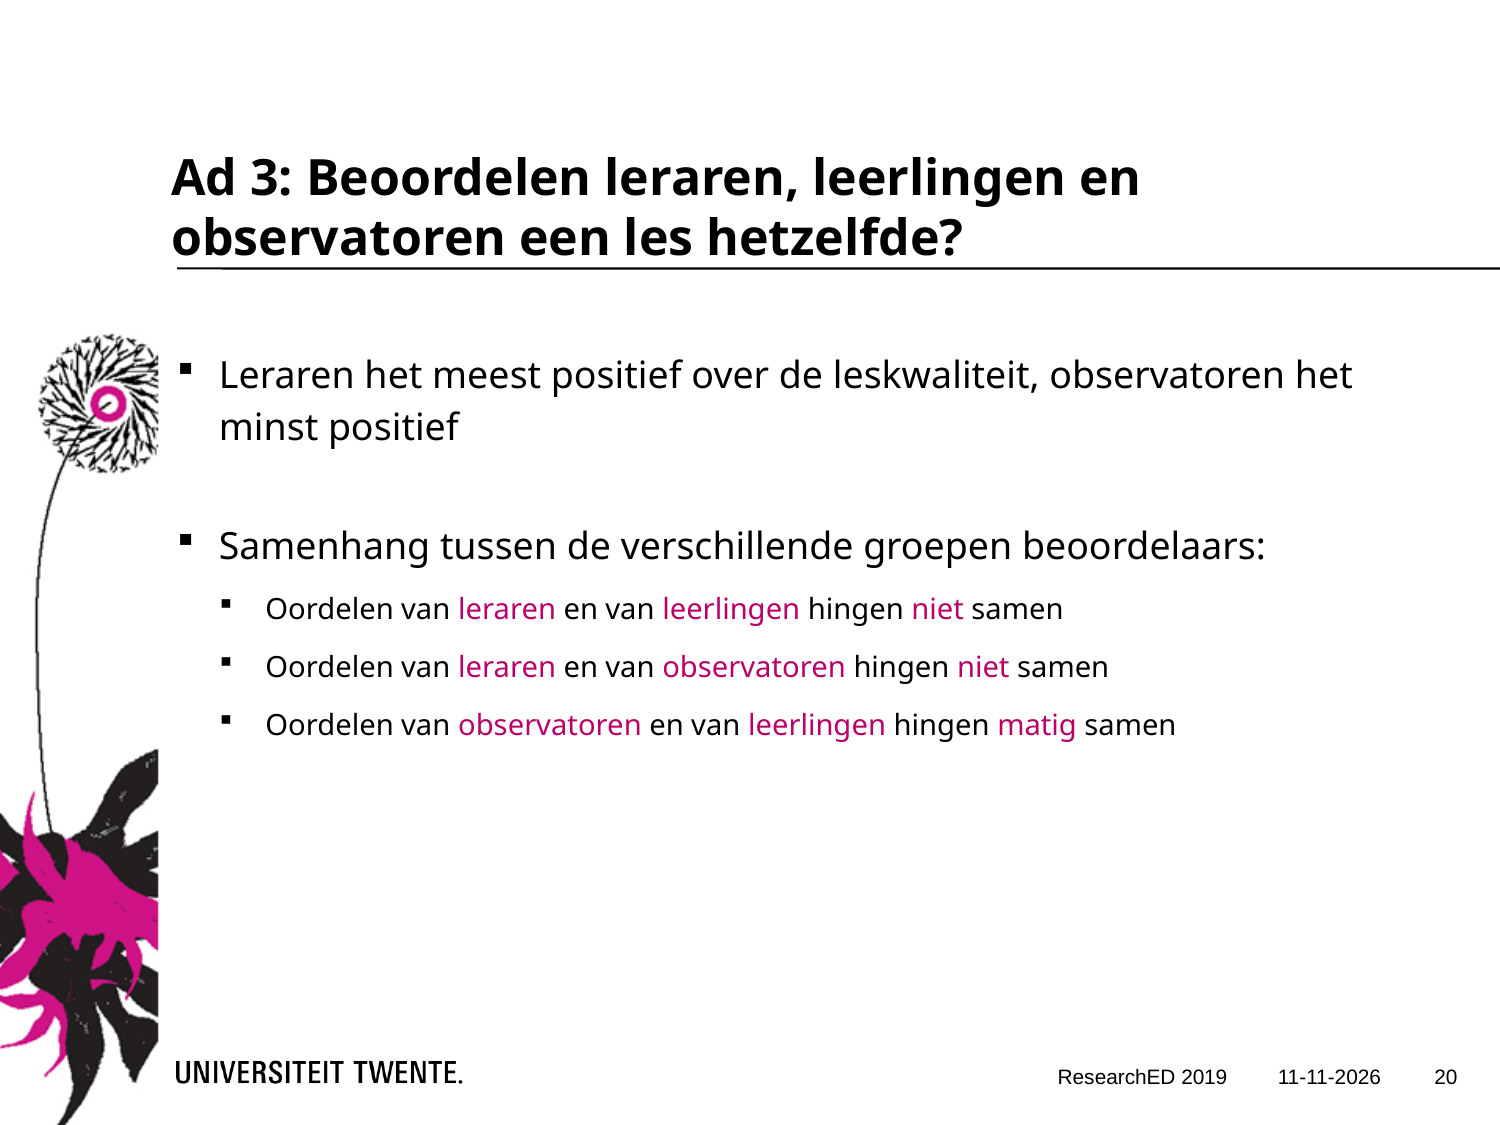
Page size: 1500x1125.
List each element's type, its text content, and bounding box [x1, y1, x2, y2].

footer ResearchED 2019 [580, 1049, 1243, 1125]
title Ad 3: Beoordelen leraren, leerlingen en observatoren een les hetzelfde? [171, 78, 1452, 266]
picture [0, 0, 482, 1125]
slide_number 20 [1395, 1049, 1458, 1125]
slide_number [1243, 1049, 1395, 1125]
list Leraren het meest positief over de leskwaliteit, observatoren het minst positief Samenhang tussen de verschillende groepen beoordelaars: Oordelen van leraren en van leerlingen hingen niet samen Oordelen van leraren en van observatoren hingen niet samen Oordelen van observatoren en van leerlingen hingen matig samen [177, 336, 1458, 921]
